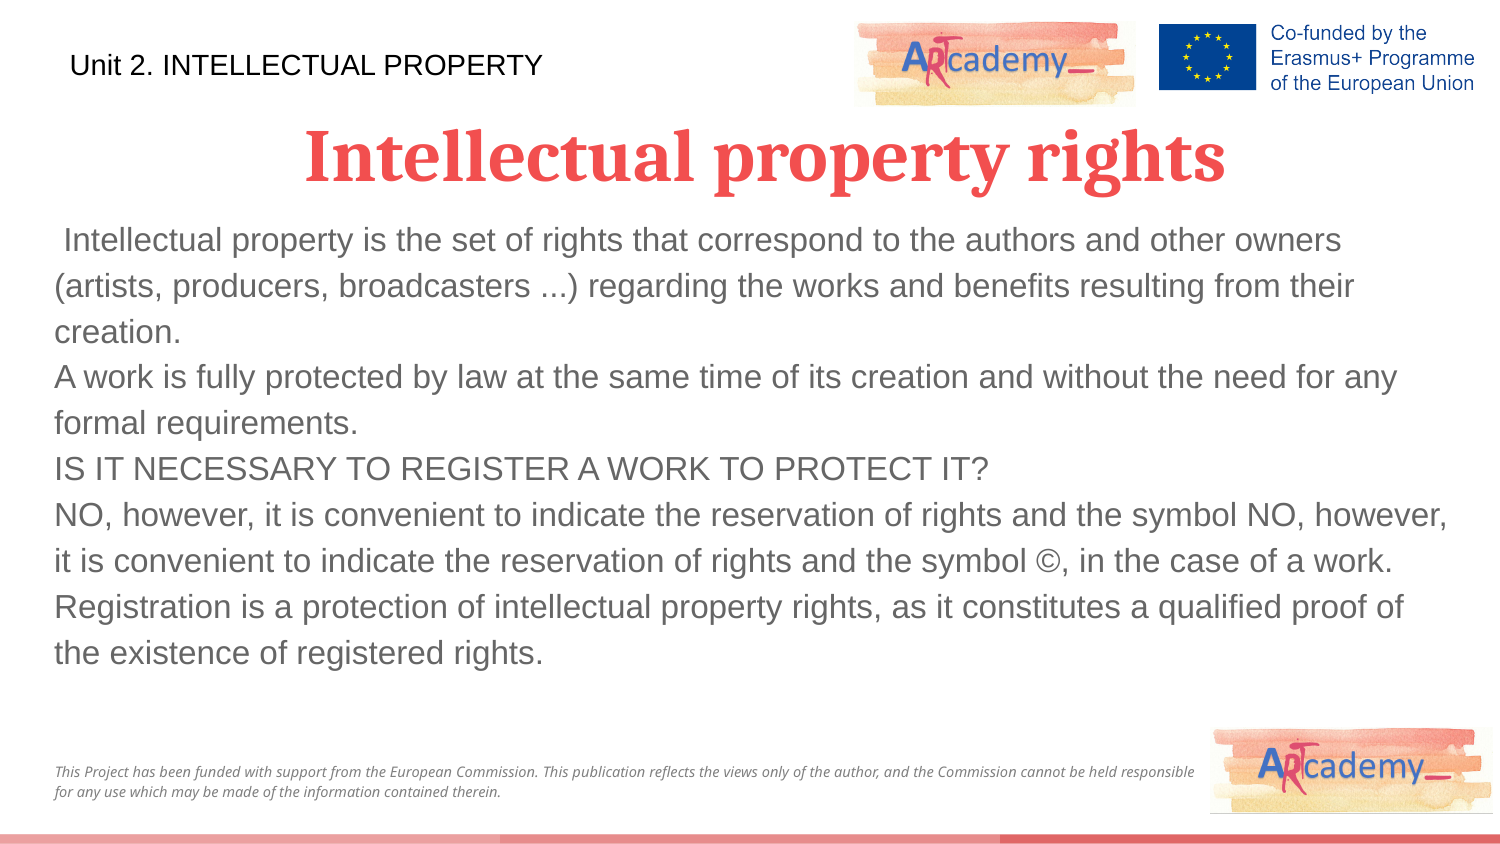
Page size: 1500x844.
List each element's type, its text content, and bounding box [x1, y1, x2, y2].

list Intellectual property is the set of rights that correspond to the authors and other owners (artists, producers, broadcasters ...) regarding the works and benefits resulting from their creation. A work is fully protected by law at the same time of its creation and without the need for any formal requirements. IS IT NECESSARY TO REGISTER A WORK TO PROTECT IT? NO, however, it is convenient to indicate the reservation of rights and the symbol NO, however, it is convenient to indicate the reservation of rights and the symbol ©, in the case of a work. Registration is a protection of intellectual property rights, as it constitutes a qualified proof of the existence of registered rights. [16, 197, 1474, 732]
text_box This Project has been funded with support from the European Commission. This publication reflects the views only of the author, and the Commission cannot be held responsible for any use which may be made of the information contained therein. [39, 754, 1205, 799]
title Intellectual property rights [180, 4, 1352, 197]
text_box Unit 2. INTELLECTUAL PROPERTY [54, 39, 596, 89]
picture [1158, 24, 1474, 94]
picture [854, 2, 1137, 138]
picture [1210, 709, 1493, 844]
